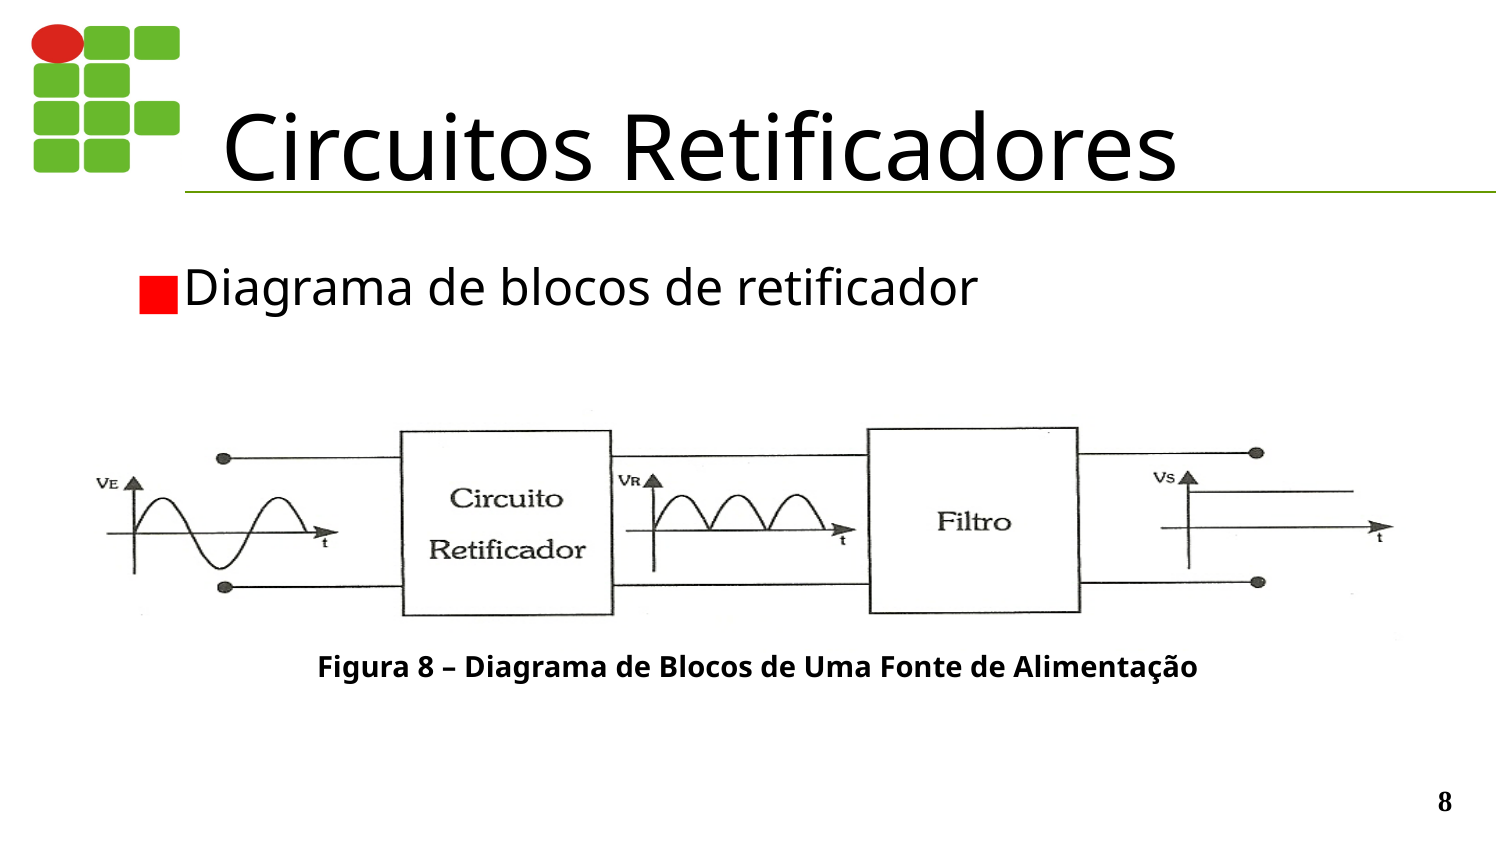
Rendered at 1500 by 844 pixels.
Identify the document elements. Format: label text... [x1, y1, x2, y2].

title Circuitos Retificadores [206, 26, 1468, 207]
list Diagrama de blocos de retificador Figura 8 – Diagrama de Blocos de Uma Fonte de Alimentação [46, 248, 1469, 774]
text_box ‹#› [1155, 774, 1468, 825]
picture [29, 23, 182, 174]
picture [76, 408, 1427, 653]
